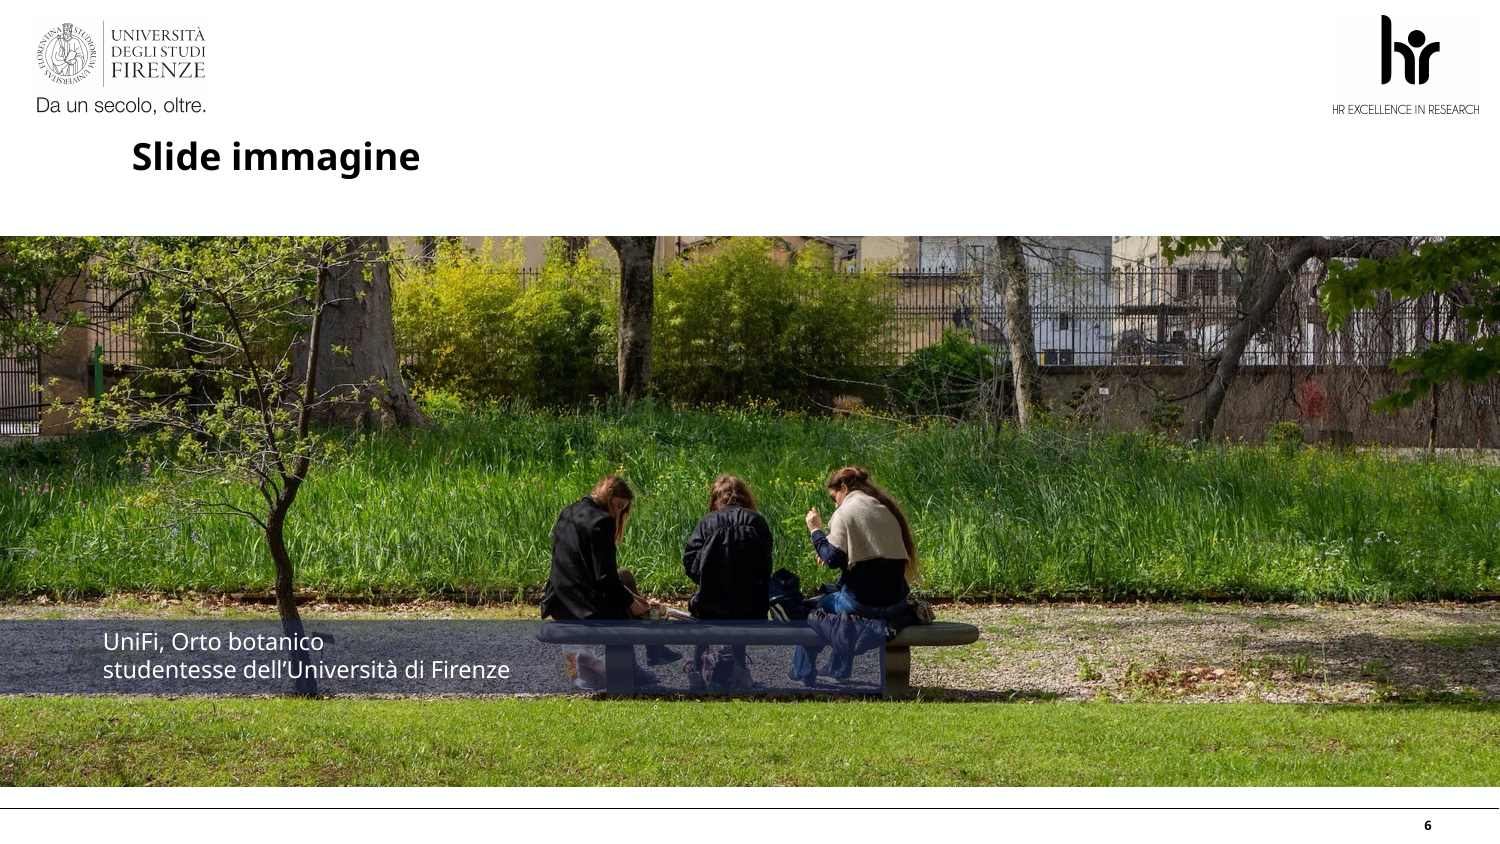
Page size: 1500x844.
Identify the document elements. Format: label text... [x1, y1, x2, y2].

title Slide immagine [117, 116, 1462, 223]
picture [0, 236, 1500, 787]
picture [1333, 15, 1479, 114]
picture [33, 17, 209, 116]
